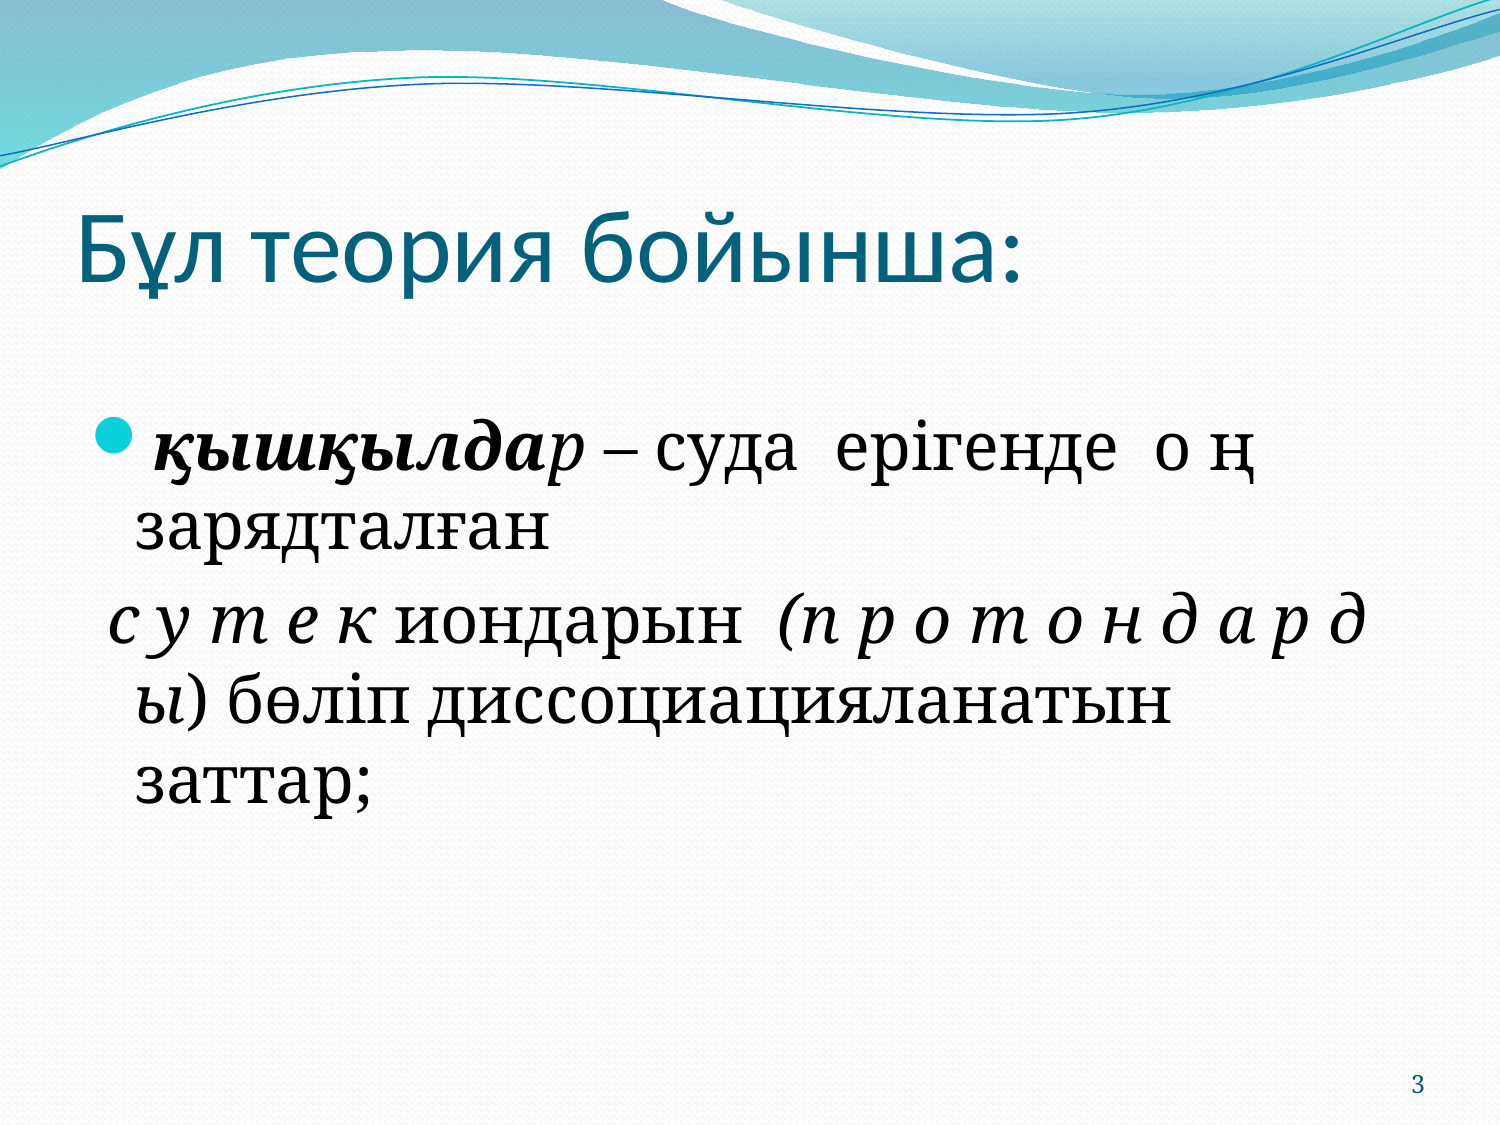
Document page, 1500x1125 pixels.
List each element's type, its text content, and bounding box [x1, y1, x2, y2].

list қышқылдар – суда ерігенде о ң зарядталған с у т е к иондарын (п р о т о н д а р д ы) бөліп диссоциацияланатын заттар; [74, 317, 1426, 1038]
slide_number 3 [1299, 1042, 1425, 1103]
title Бұл теория бойынша: [74, 115, 1426, 304]
